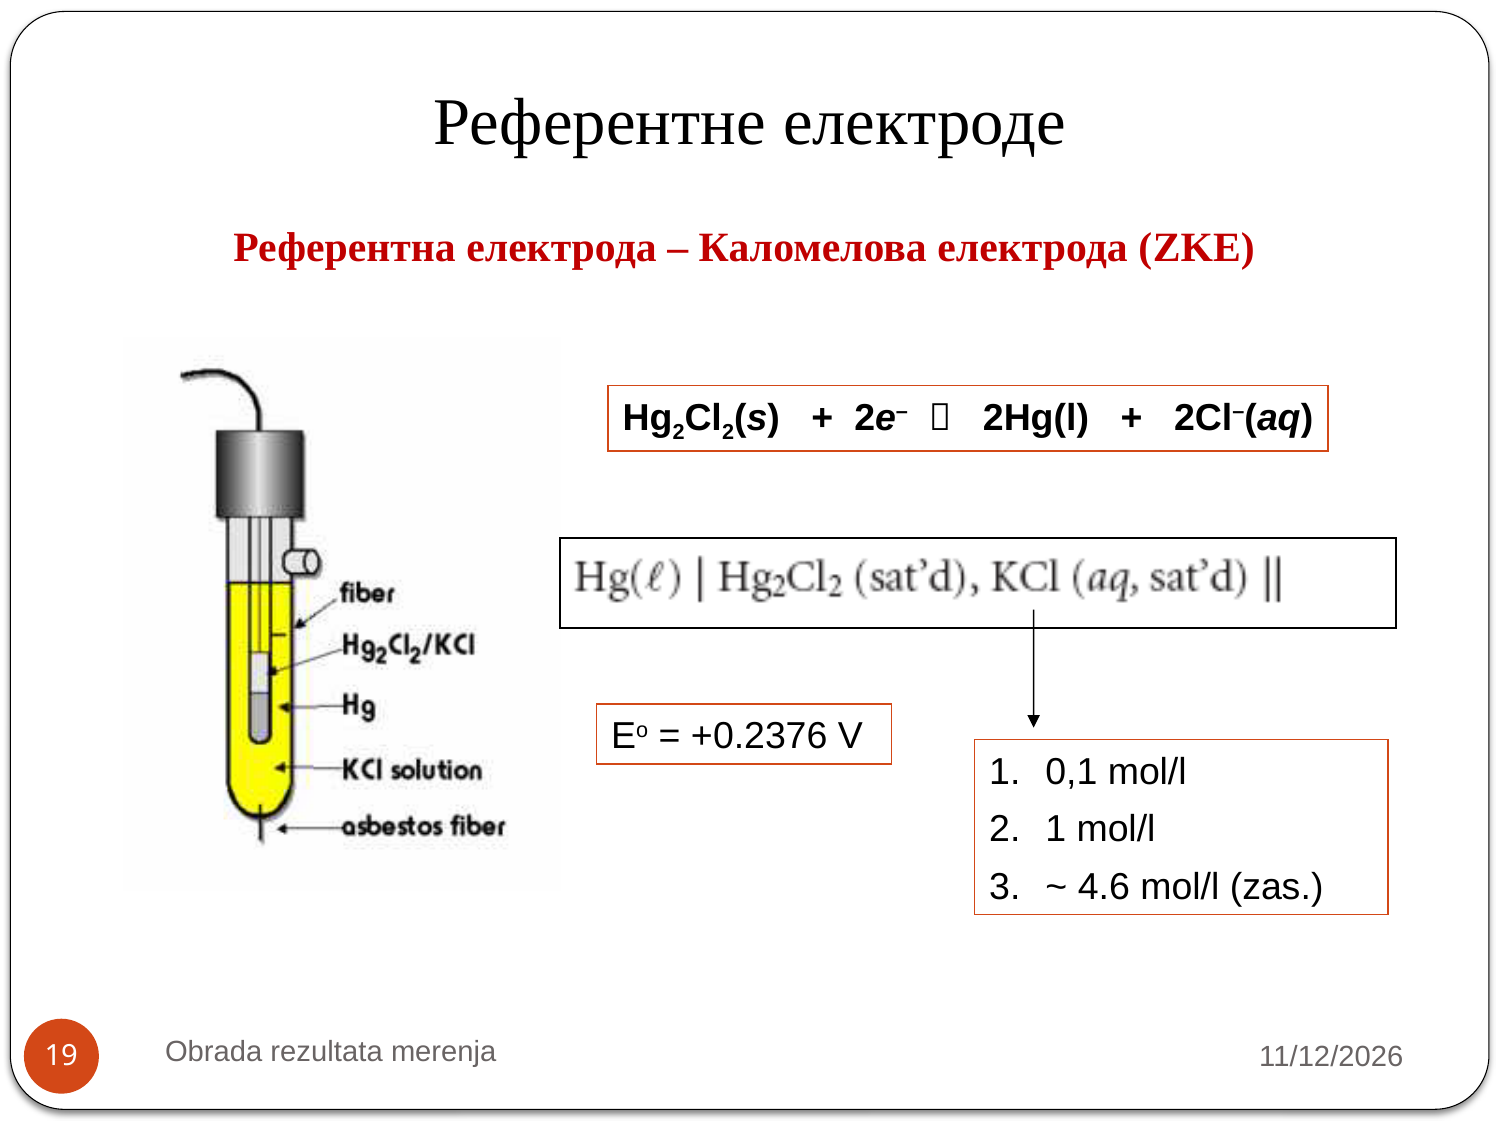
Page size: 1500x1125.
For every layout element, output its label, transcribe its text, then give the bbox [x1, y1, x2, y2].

title Референтне електроде [74, 49, 1426, 173]
text_box 0,1 mol/l 1 mol/l ~ 4.6 mol/l (zas.) [974, 739, 1388, 915]
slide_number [1012, 1015, 1419, 1094]
text_box Eo = +0.2376 V [596, 704, 892, 764]
slide_number 19 [23, 1018, 99, 1094]
footer Obrada rezultata merenja [150, 1012, 800, 1088]
text_box Hg2Cl2(s) + 2e–  2Hg(l) + 2Cl–(aq) [607, 385, 1329, 452]
text_box [1027, 638, 1040, 728]
text_box Референтна електрода – Каломелова електрода (ZKE) [88, 212, 1400, 278]
picture [123, 337, 1396, 892]
